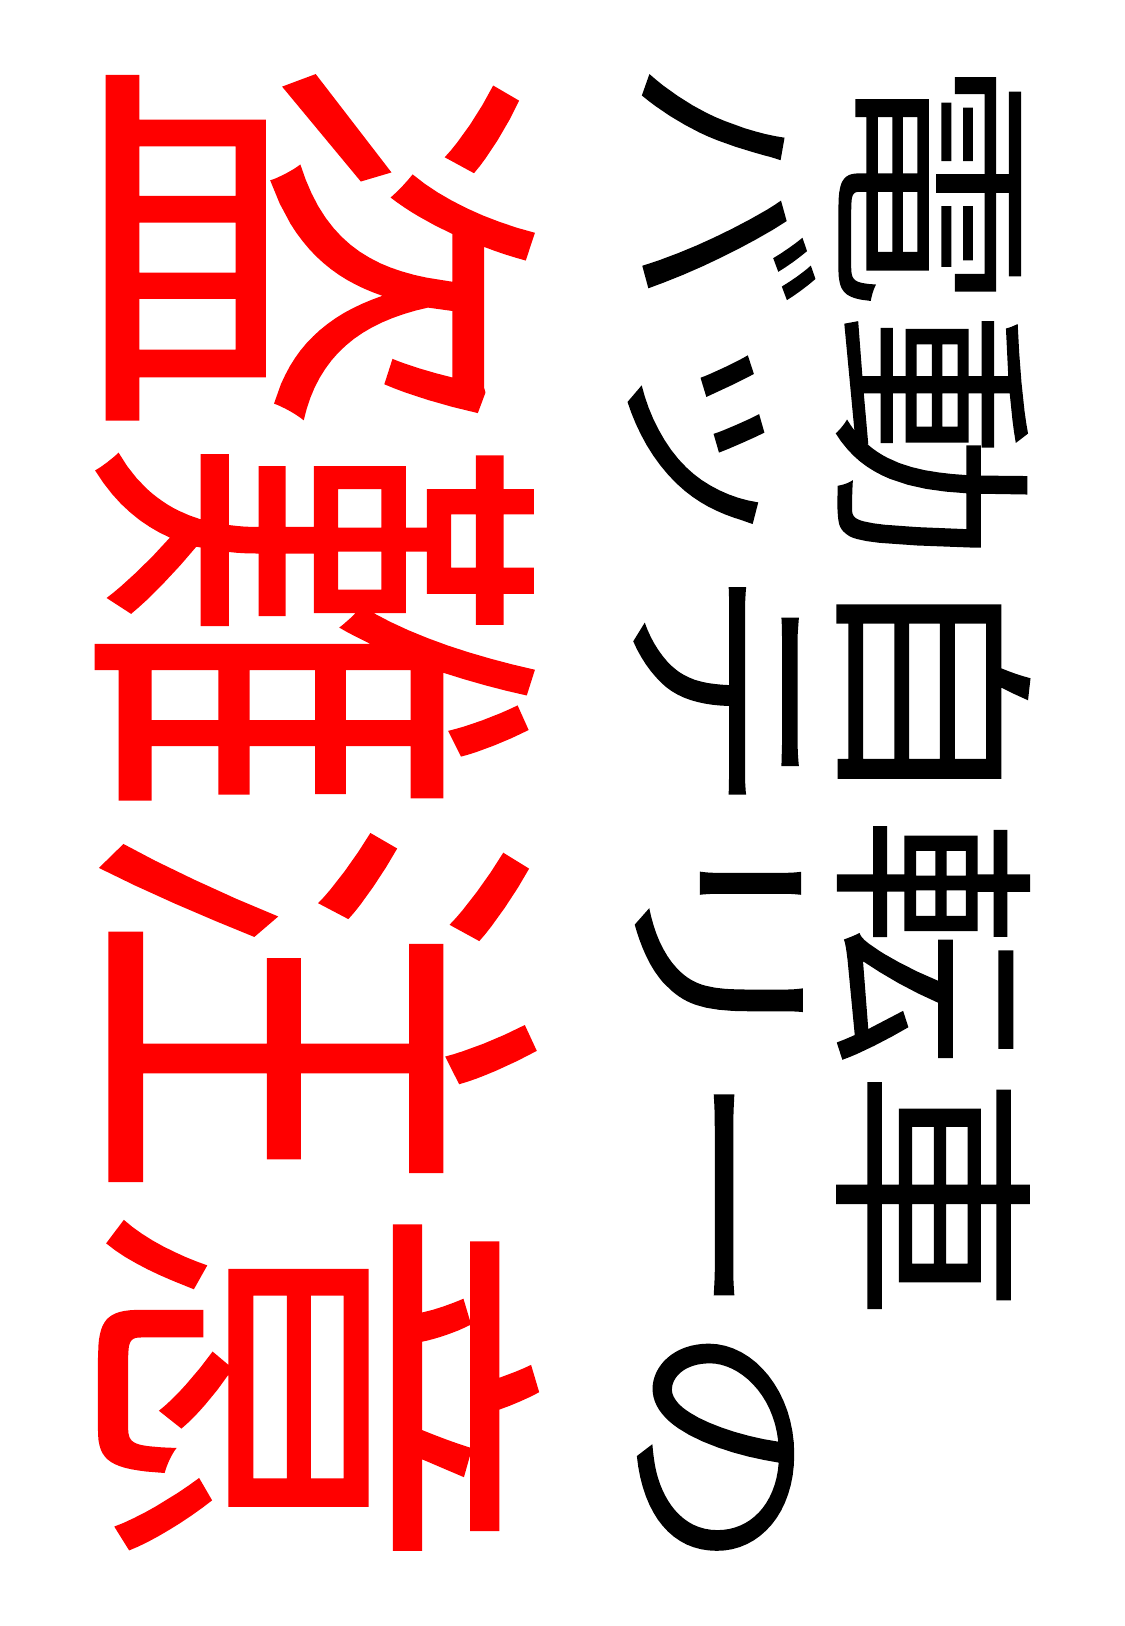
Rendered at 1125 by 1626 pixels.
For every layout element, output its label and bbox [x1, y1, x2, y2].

text_box [94, 73, 1031, 1552]
